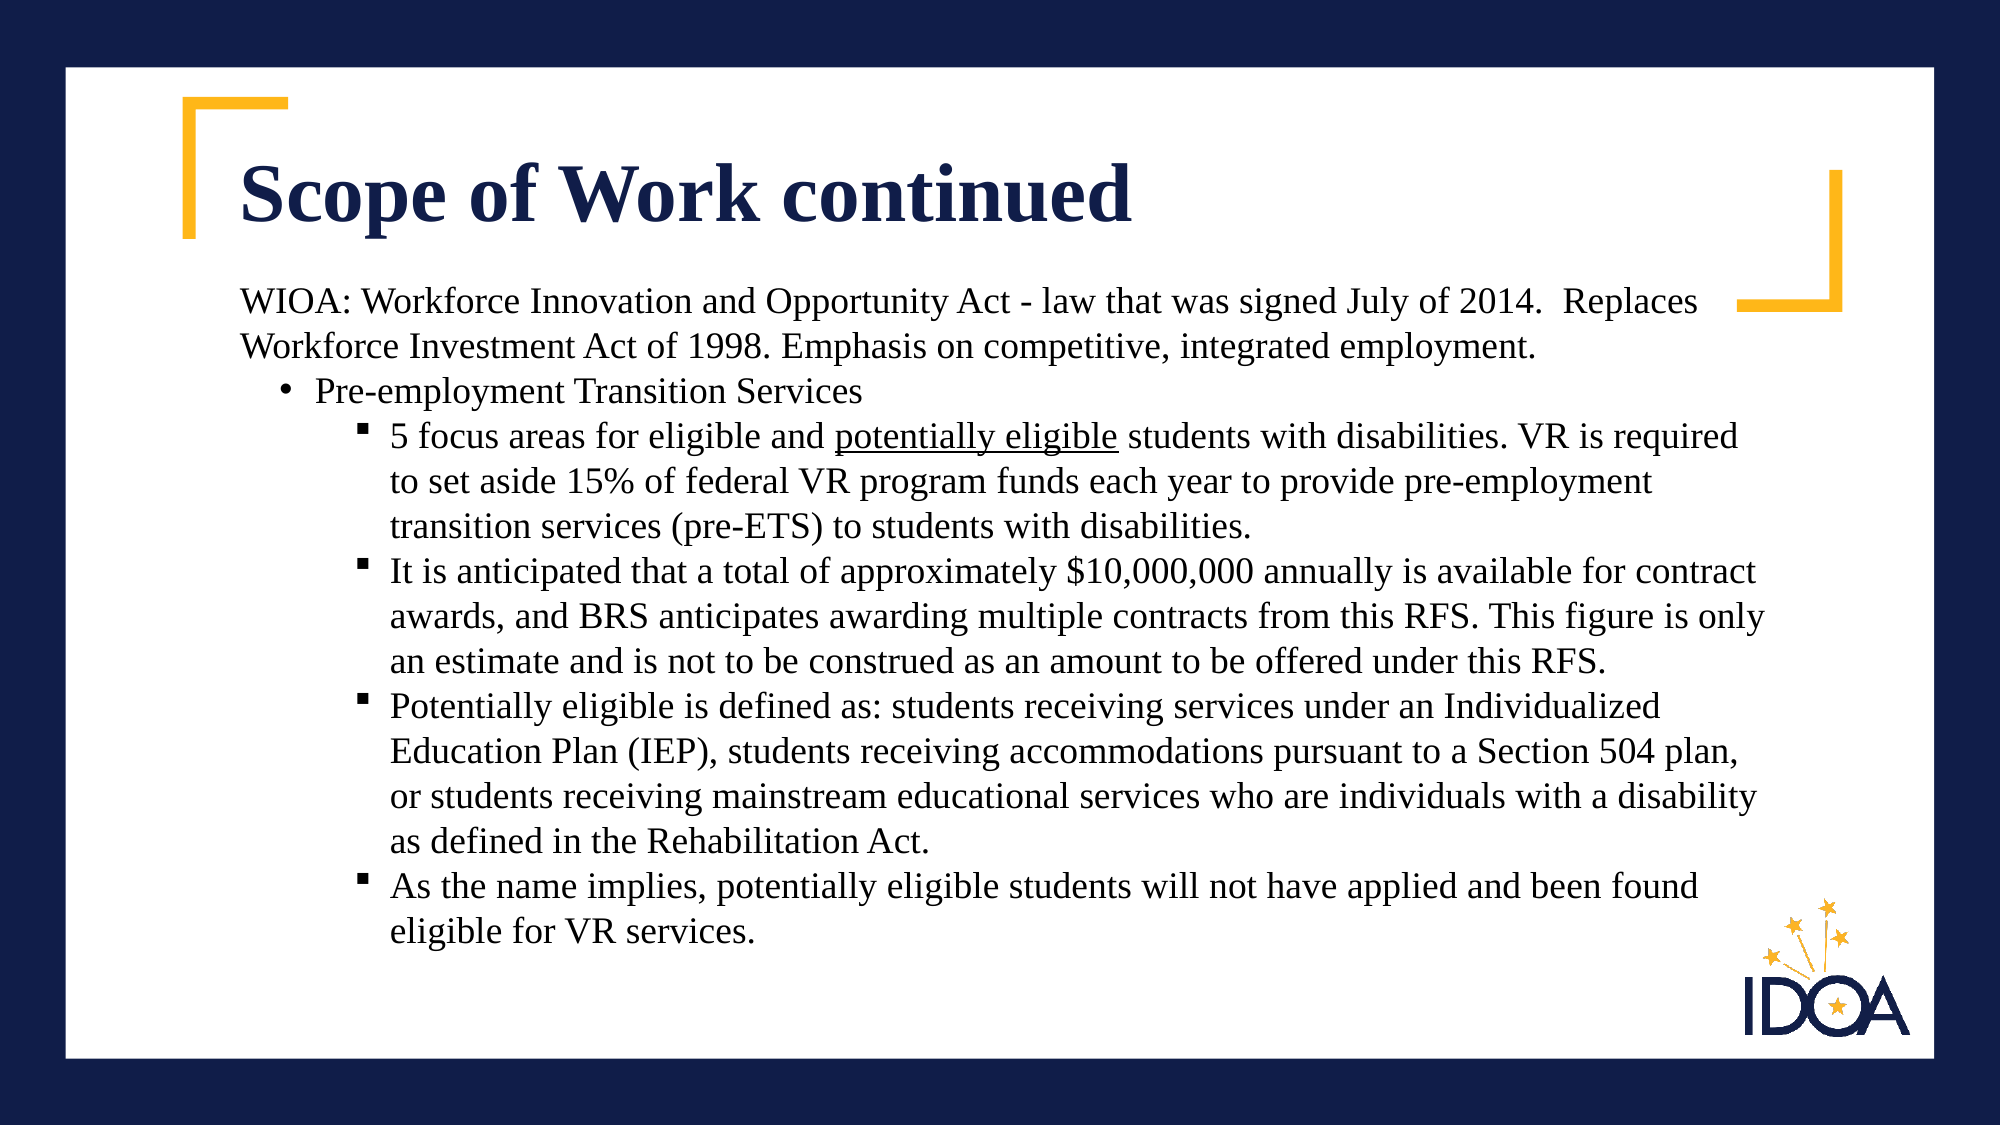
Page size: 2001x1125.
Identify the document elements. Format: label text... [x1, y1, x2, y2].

title Scope of Work continued [225, 142, 1800, 279]
text_box [225, 320, 1824, 983]
picture [1702, 857, 1959, 1114]
text_box WIOA: Workforce Innovation and Opportunity Act - law that was signed July of 2014. Replaces Workforce Investment Act of 1998. Emphasis on competitive, integrated employment. Pre-employment Transition Services 5 focus areas for eligible and potentially eligible students with disabilities. VR is required to set aside 15% of federal VR program funds each year to provide pre-employment transition services (pre-ETS) to students with disabilities. It is anticipated that a total of approximately $10,000,000 annually is available for contract awards, and BRS anticipates awarding multiple contracts from this RFS. This figure is only an estimate and is not to be construed as an amount to be offered under this RFS. Potentially eligible is defined as: students receiving services under an Individualized Education Plan (IEP), students receiving accommodations pursuant to a Section 504 plan, or students receiving mainstream educational services who are individuals with a disability as defined in the Rehabilitation Act. As the name implies, potentially eligible students will not have applied and been found eligible for VR services. [224, 268, 1787, 959]
